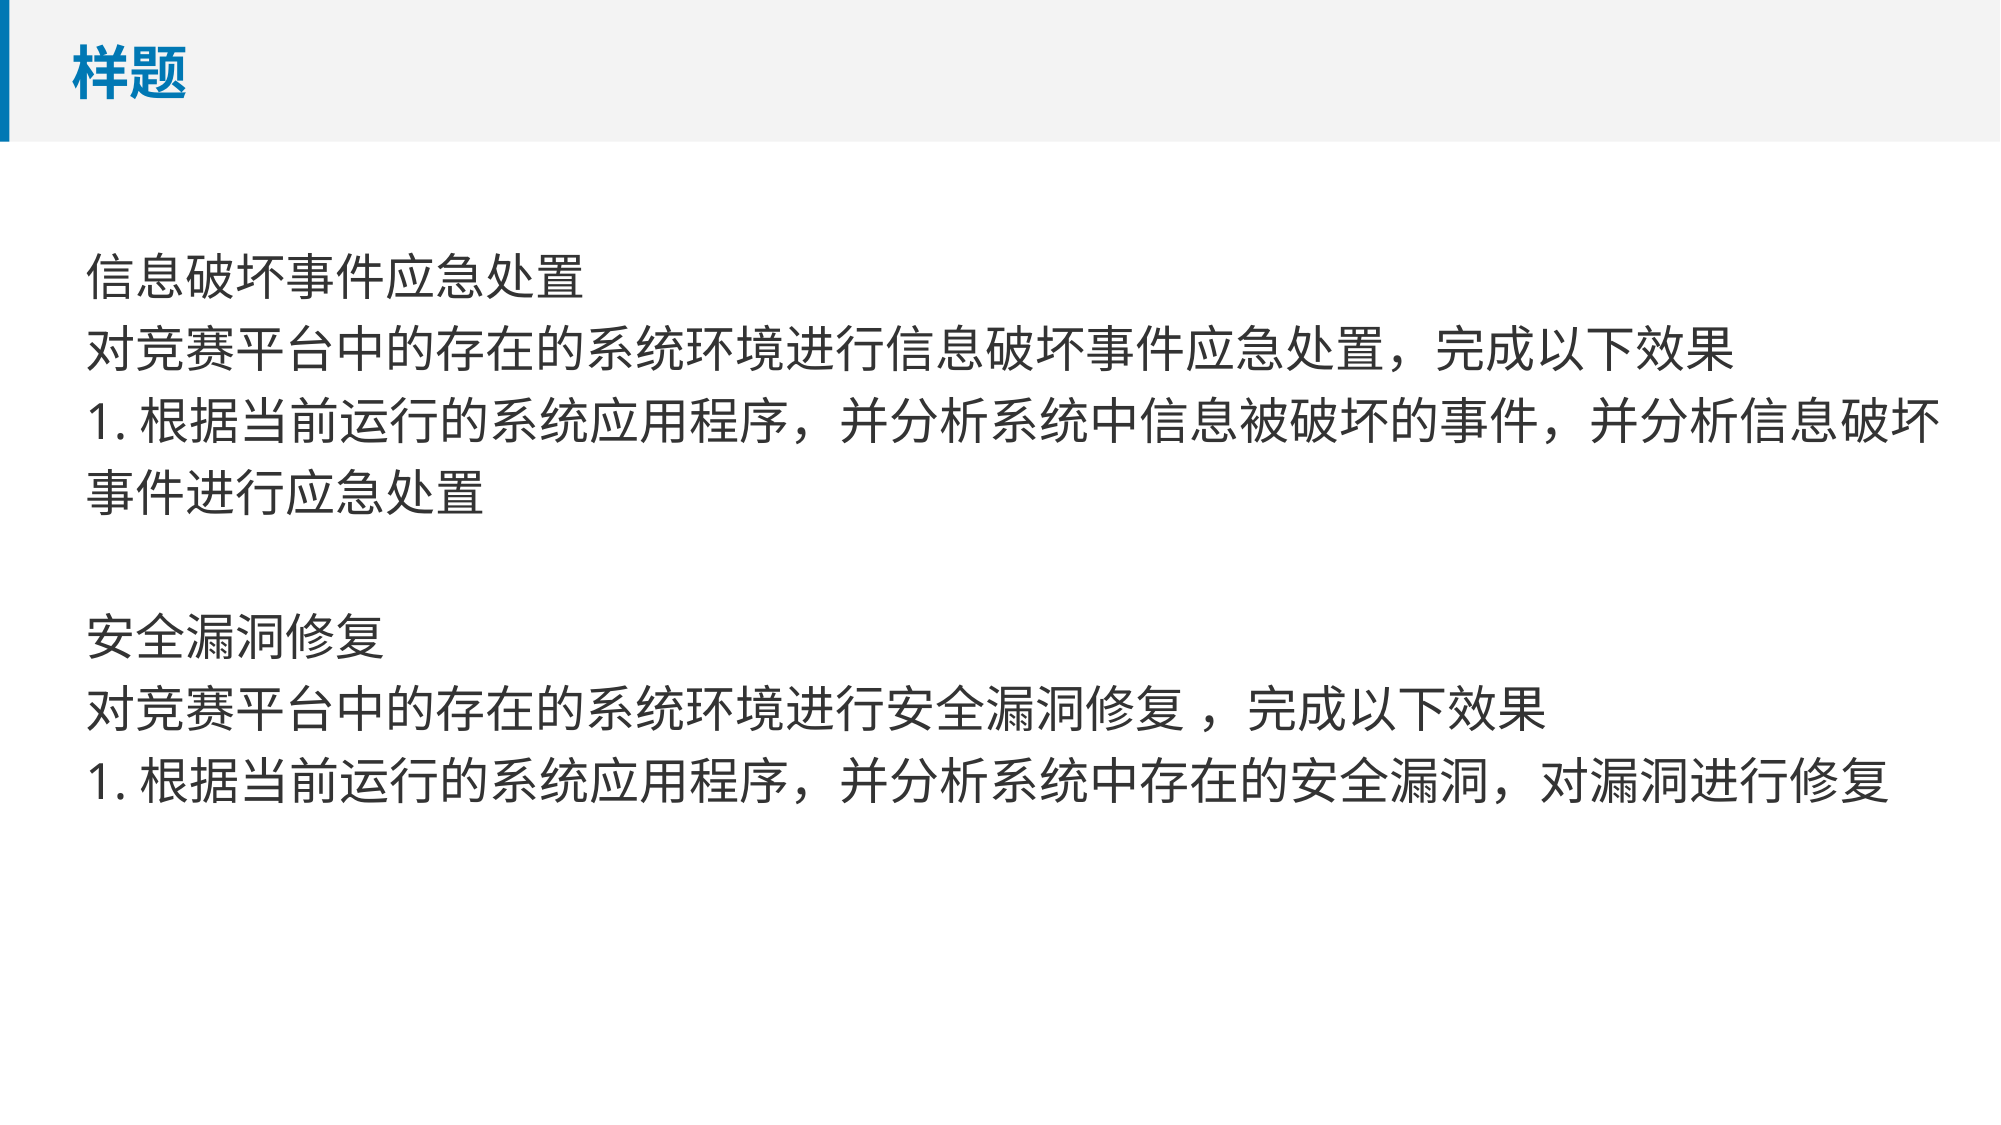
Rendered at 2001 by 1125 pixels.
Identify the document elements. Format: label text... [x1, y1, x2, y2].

text_box 信息破坏事件应急处置 对竞赛平台中的存在的系统环境进行信息破坏事件应急处置，完成以下效果 1.根据当前运行的系统应用程序，并分析系统中信息被破坏的事件，并分析信息破坏事件进行应急处置 安全漏洞修复 对竞赛平台中的存在的系统环境进行安全漏洞修复 ，完成以下效果 1.根据当前运行的系统应用程序，并分析系统中存在的安全漏洞，对漏洞进行修复 [85, 233, 1959, 1077]
title 样题 [56, 26, 1589, 116]
